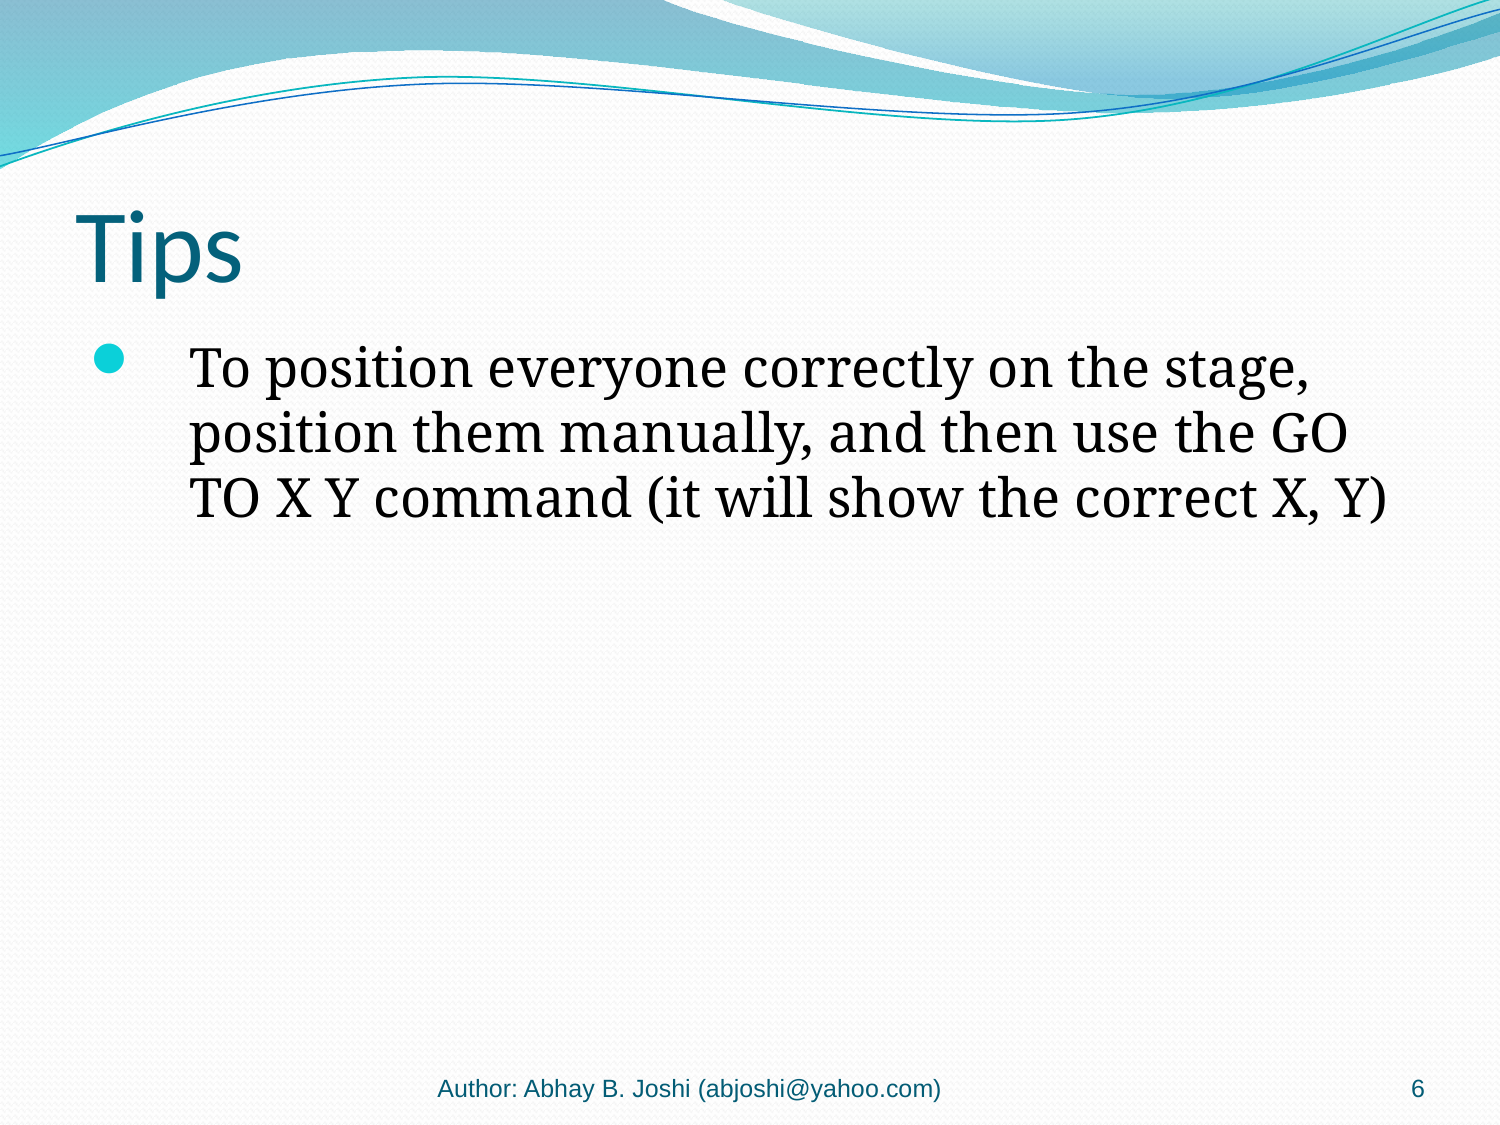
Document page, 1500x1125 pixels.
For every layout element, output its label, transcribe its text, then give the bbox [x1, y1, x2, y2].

footer Author: Abhay B. Joshi (abjoshi@yahoo.com) [437, 1042, 988, 1103]
slide_number 6 [1299, 1042, 1425, 1103]
title Tips [75, 115, 1425, 249]
list To position everyone correctly on the stage, position them manually, and then use the GO TO X Y command (it will show the correct X, Y) [75, 249, 1425, 993]
